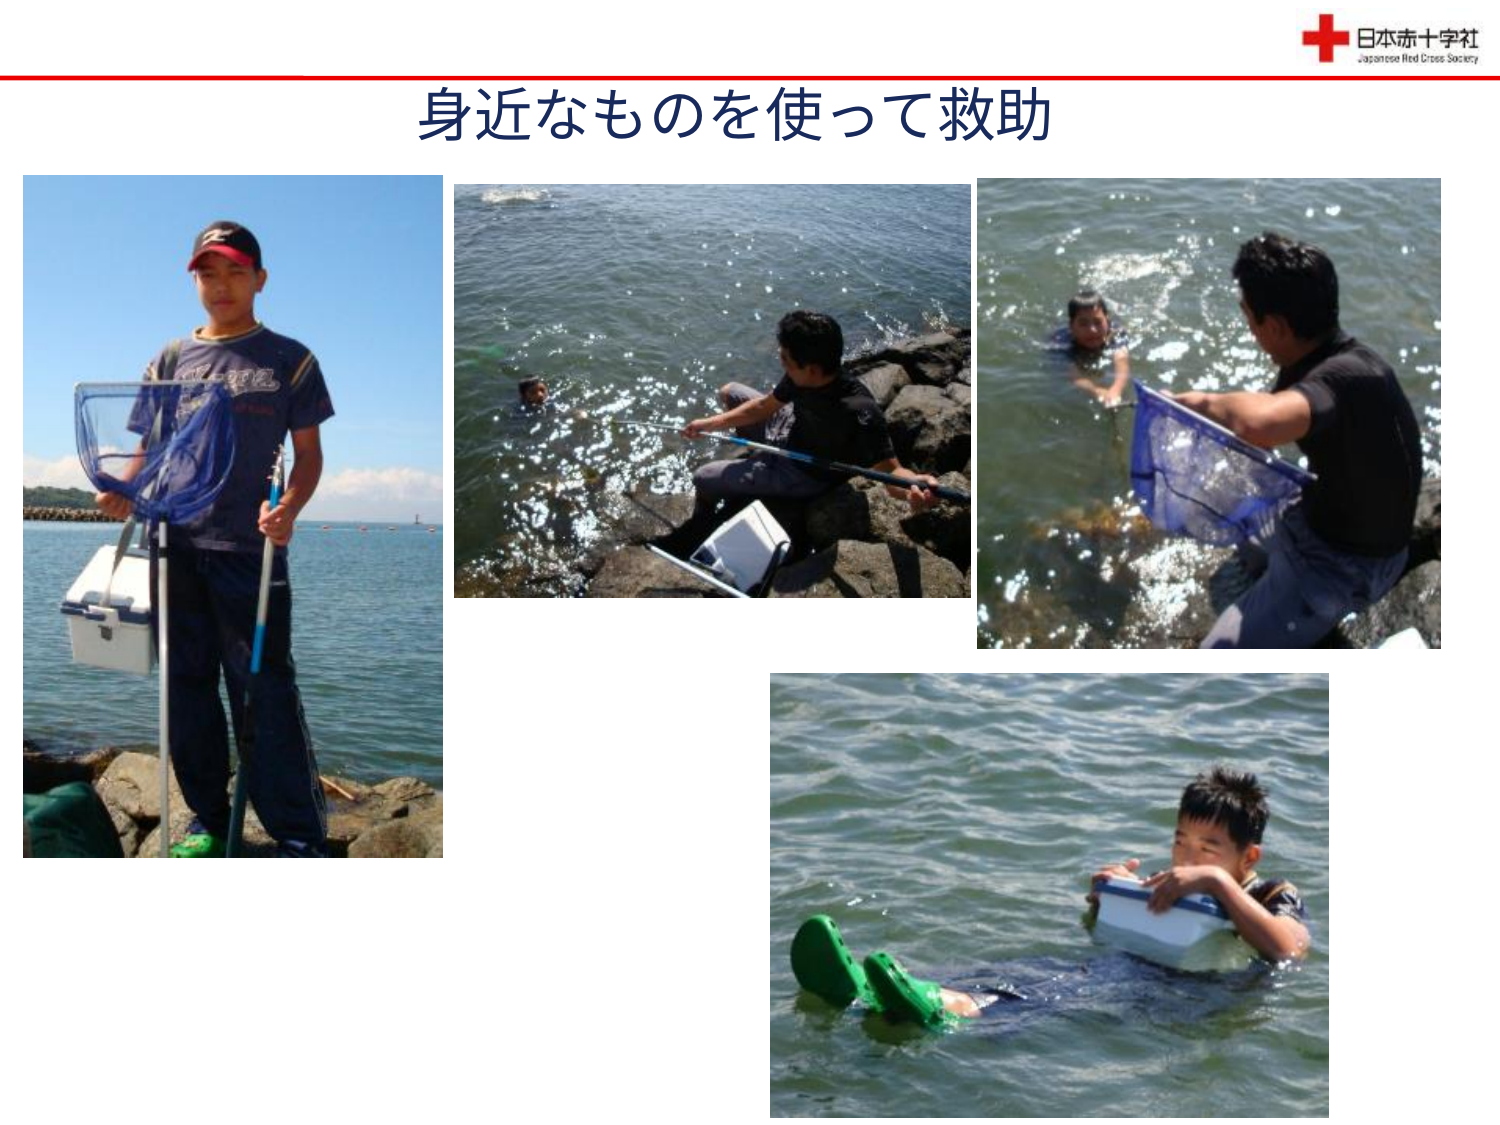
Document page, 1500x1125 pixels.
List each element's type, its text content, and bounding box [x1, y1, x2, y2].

picture [454, 184, 971, 599]
picture [977, 178, 1441, 650]
picture [770, 673, 1330, 1118]
picture [1296, 8, 1486, 66]
picture [23, 175, 444, 859]
text_box 身近なものを使って救助 [413, 78, 1146, 149]
